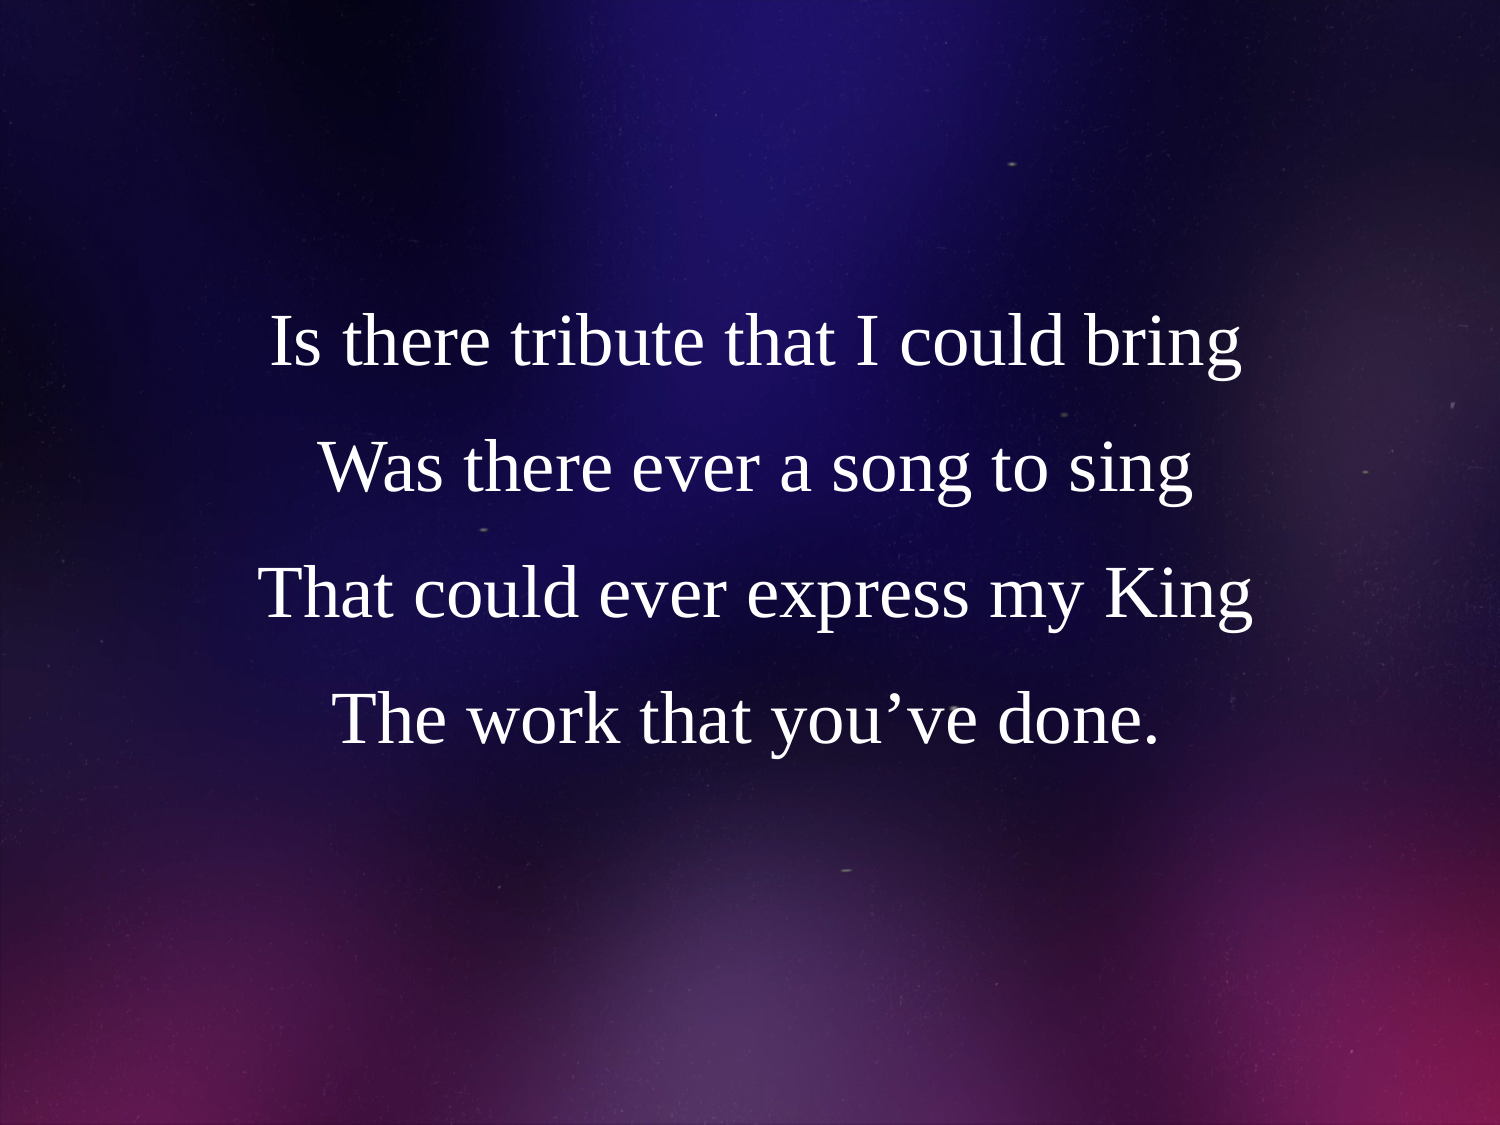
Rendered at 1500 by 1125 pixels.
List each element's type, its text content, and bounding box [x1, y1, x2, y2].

title Is there tribute that I could bring Was there ever a song to sing That could ever express my King The work that you’ve done. [75, 412, 1438, 600]
picture [0, 0, 1500, 1125]
